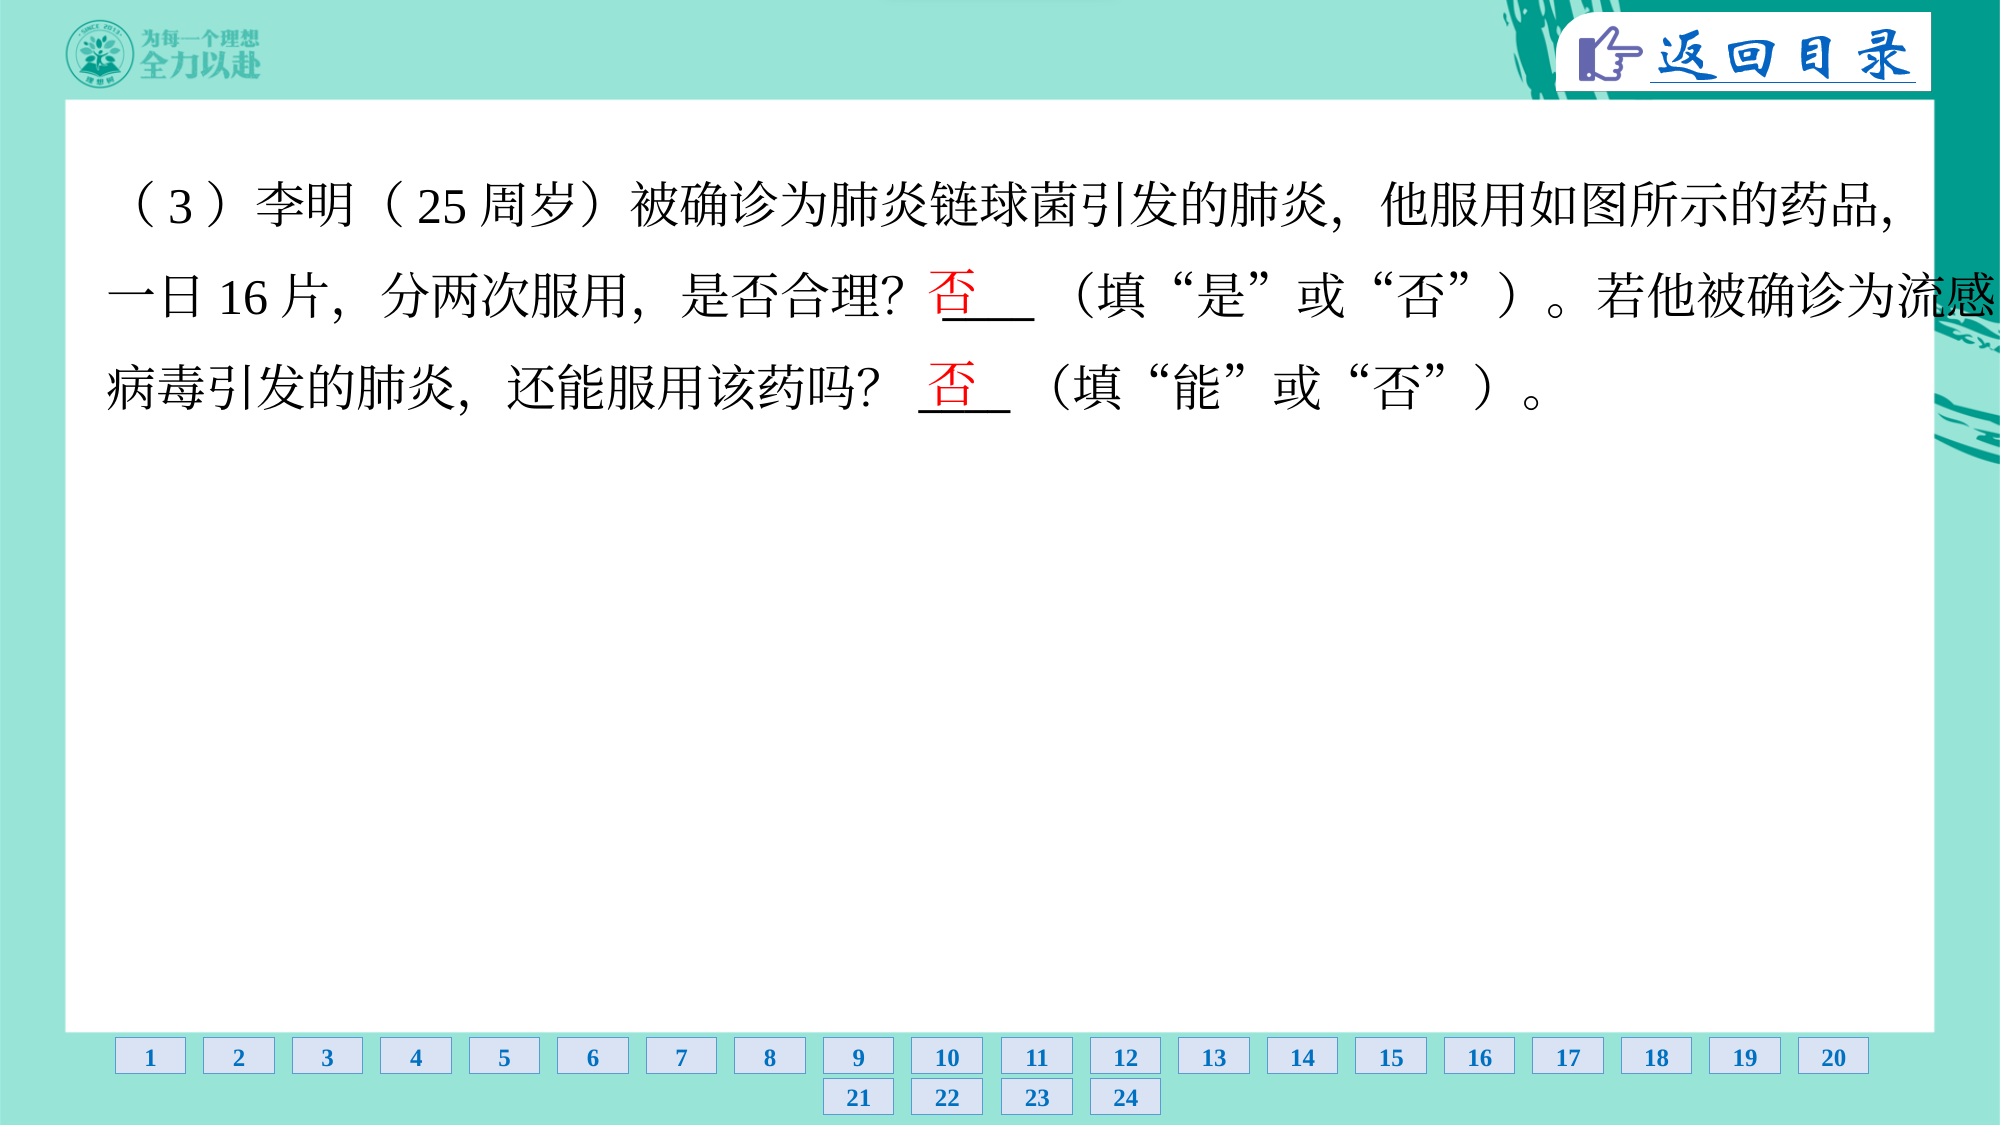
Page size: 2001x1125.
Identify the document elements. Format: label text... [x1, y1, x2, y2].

text_box 否 [909, 320, 996, 413]
picture [0, 0, 2000, 1125]
text_box （3）李明（25周岁）被确诊为肺炎链球菌引发的肺炎，他服用如图所示的药品， 一日16片，分两次服用，是否合理？____（填“是”或“否”）。若他被确诊为流感 病毒引发的肺炎，还能服用该药吗？____（填“能”或“否”）。 [106, 141, 1895, 417]
text_box 否 [909, 228, 996, 320]
